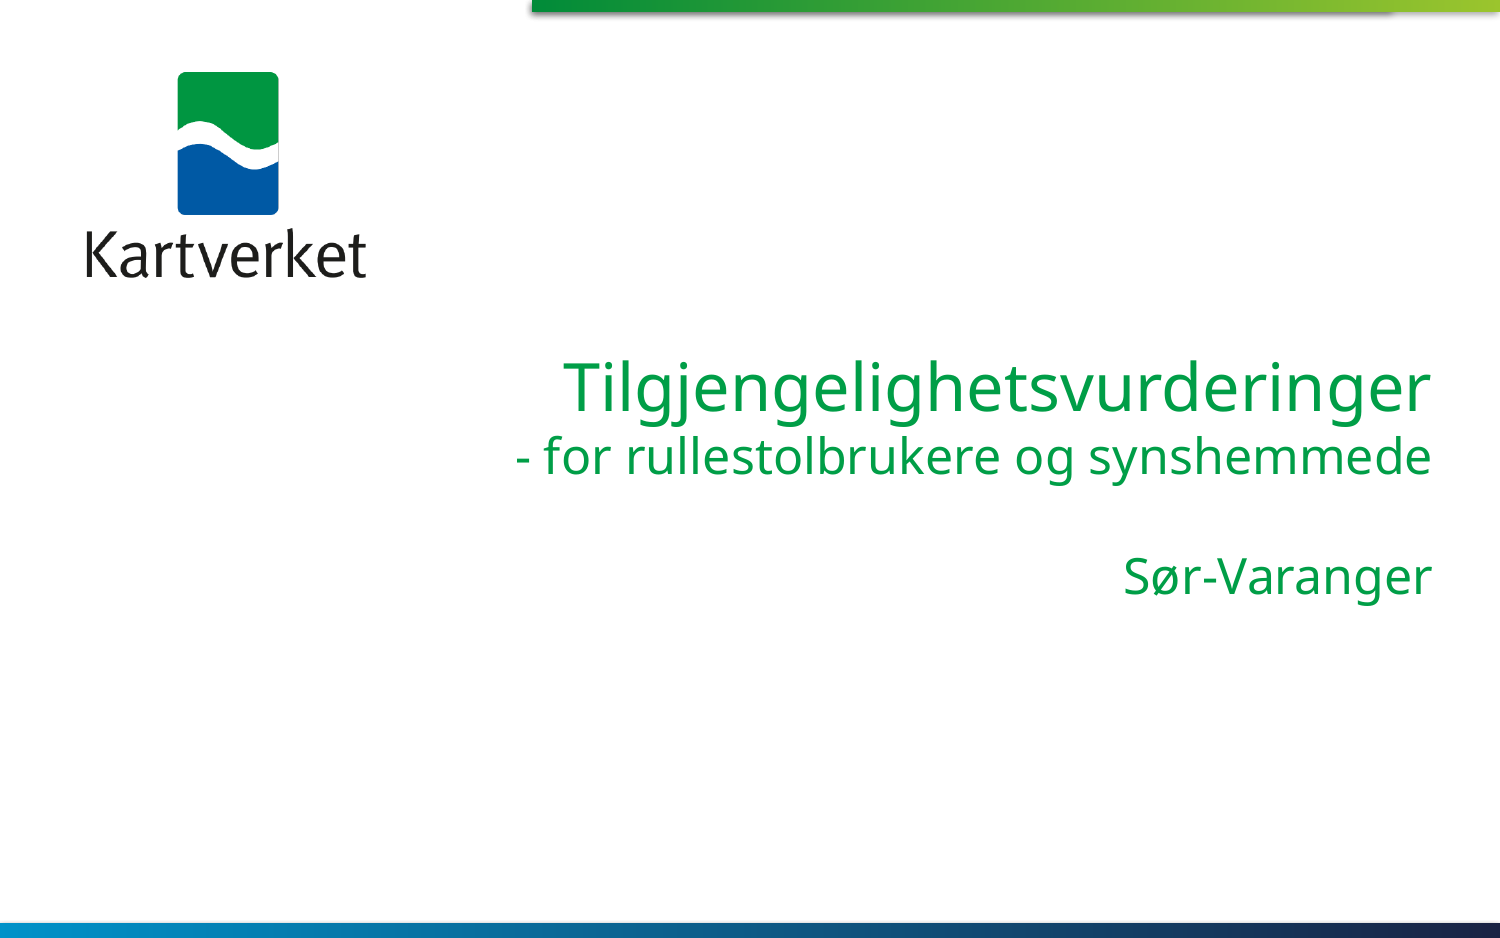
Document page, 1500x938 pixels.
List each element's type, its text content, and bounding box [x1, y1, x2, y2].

text_box Tilgjengelighetsvurderinger - for rullestolbrukere og synshemmede Sør-Varanger [66, 337, 1449, 613]
